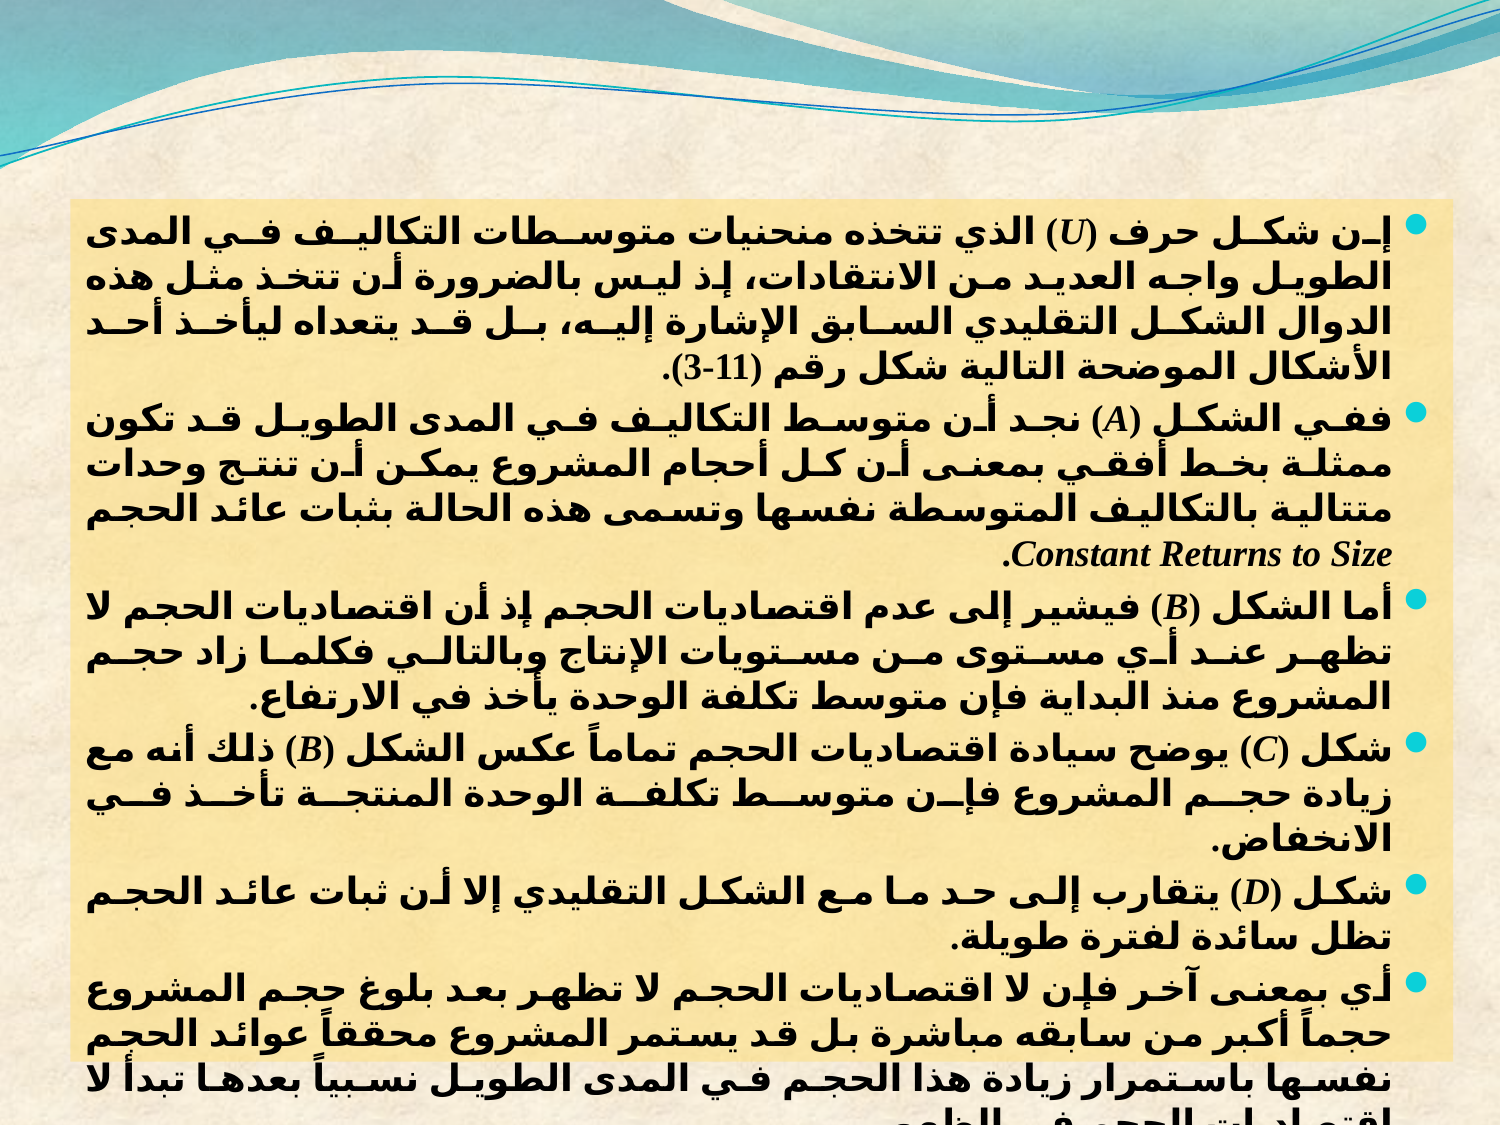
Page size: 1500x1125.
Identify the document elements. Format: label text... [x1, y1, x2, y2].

list إن شكل حرف (U) الذي تتخذه منحنيات متوسطات التكاليف في المدى الطويل واجه العديد من الانتقادات، إذ ليس بالضرورة أن تتخذ مثل هذه الدوال الشكل التقليدي السابق الإشارة إليه، بل قد يتعداه ليأخذ أحد الأشكال الموضحة التالية شكل رقم (11-3). ففي الشكل (A) نجد أن متوسط التكاليف في المدى الطويل قد تكون ممثلة بخط أفقي بمعنى أن كل أحجام المشروع يمكن أن تنتج وحدات متتالية بالتكاليف المتوسطة نفسها وتسمى هذه الحالة بثبات عائد الحجم Constant Returns to Size. أما الشكل (B) فيشير إلى عدم اقتصاديات الحجم إذ أن اقتصاديات الحجم لا تظهر عند أي مستوى من مستويات الإنتاج وبالتالي فكلما زاد حجم المشروع منذ البداية فإن متوسط تكلفة الوحدة يأخذ في الارتفاع. شكل (C) يوضح سيادة اقتصاديات الحجم تماماً عكس الشكل (B) ذلك أنه مع زيادة حجم المشروع فإن متوسط تكلفة الوحدة المنتجة تأخذ في الانخفاض. شكل (D) يتقارب إلى حد ما مع الشكل التقليدي إلا أن ثبات عائد الحجم تظل سائدة لفترة طويلة. أي بمعنى آخر فإن لا اقتصاديات الحجم لا تظهر بعد بلوغ حجم المشروع حجماً أكبر من سابقه مباشرة بل قد يستمر المشروع محققاً عوائد الحجم نفسها باستمرار زيادة هذا الحجم في المدى الطويل نسبياً بعدها تبدأ لا اقتصاديات الحجم في الظهور. هذا وجدير بالذكر أن AVC في المدى الطويل إنما يتم اشتقاقها من نظيرتها دوال الإنتاج في المدى الطويل التي يمكن منها اشتقاق متوسطات النواتج الفيزيقية (APP) وكذلك النواتج الحدية الفيزيقية (MPP). [70, 199, 1454, 1062]
